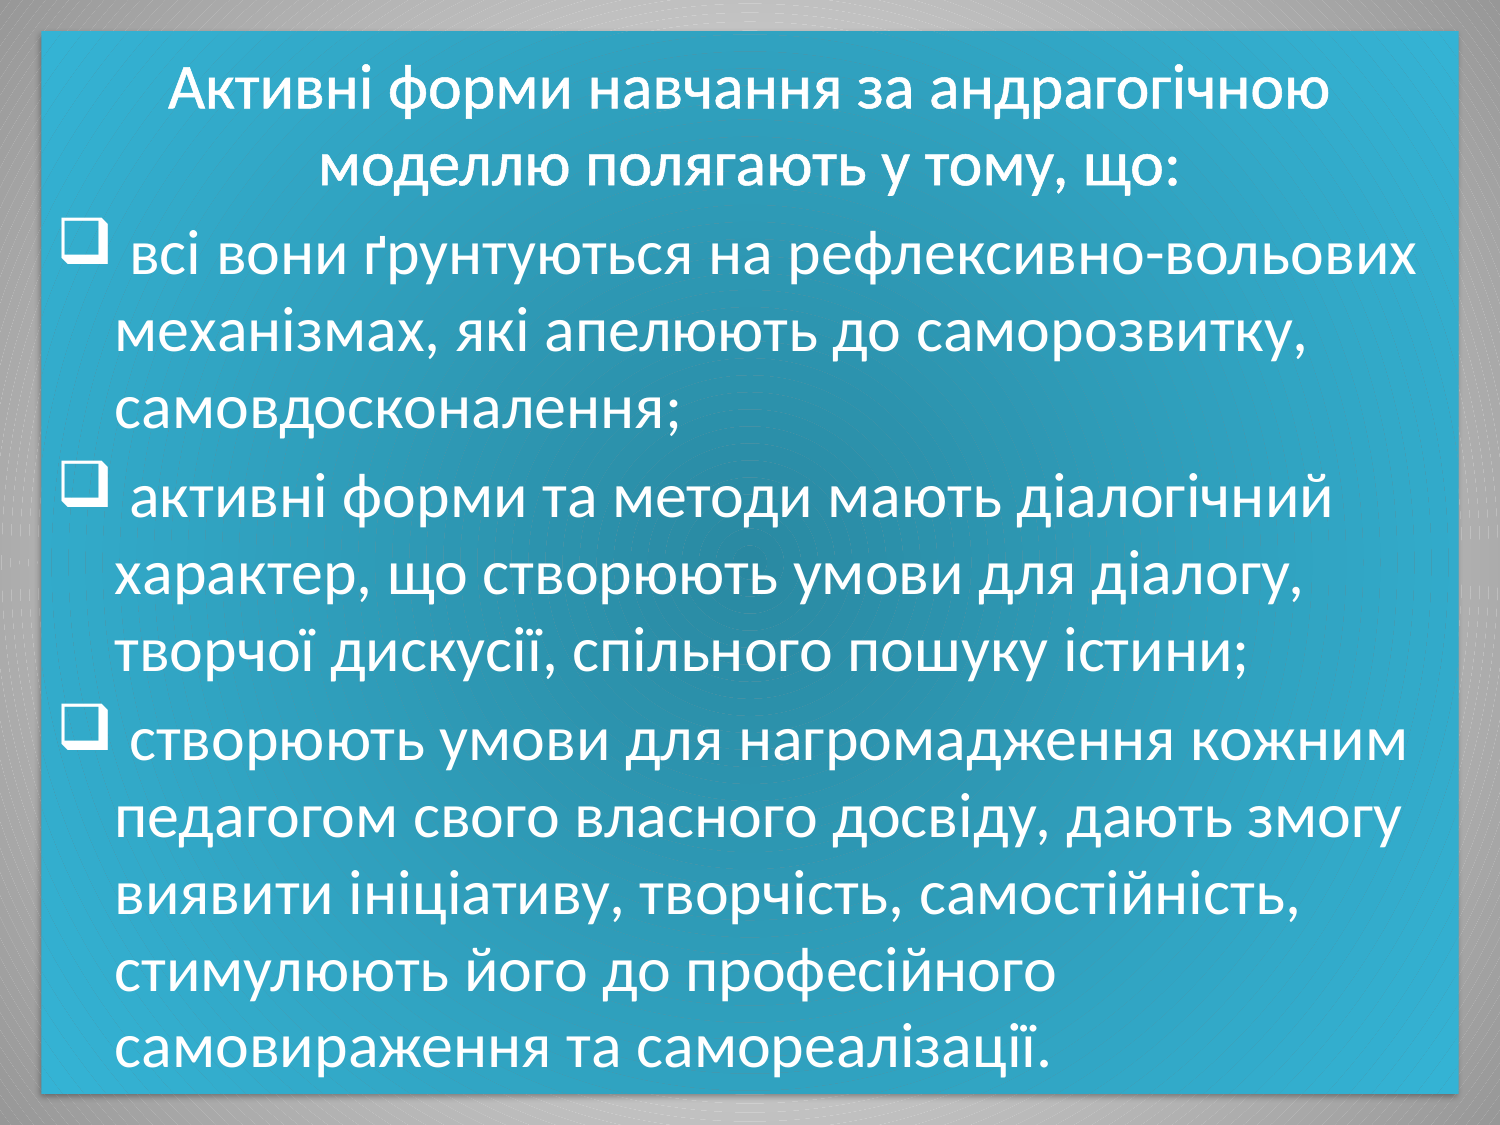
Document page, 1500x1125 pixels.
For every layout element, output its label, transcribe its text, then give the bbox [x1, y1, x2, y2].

list Активні форми навчання за андрагогічною моделлю полягають у тому, що: всі вони ґрунтуються на рефлексивно-вольових механізмах, які апелюють до саморозвитку, самовдосконалення; активні форми та методи мають діалогічний характер, що створюють умови для діалогу, творчої дискусії, спільного пошуку істини; створюють умови для нагромадження кожним педагогом свого власного досвіду, дають змогу виявити ініціативу, творчість, самостійність, стимулюють його до професійного самовираження та самореалізації. [41, 31, 1459, 1094]
